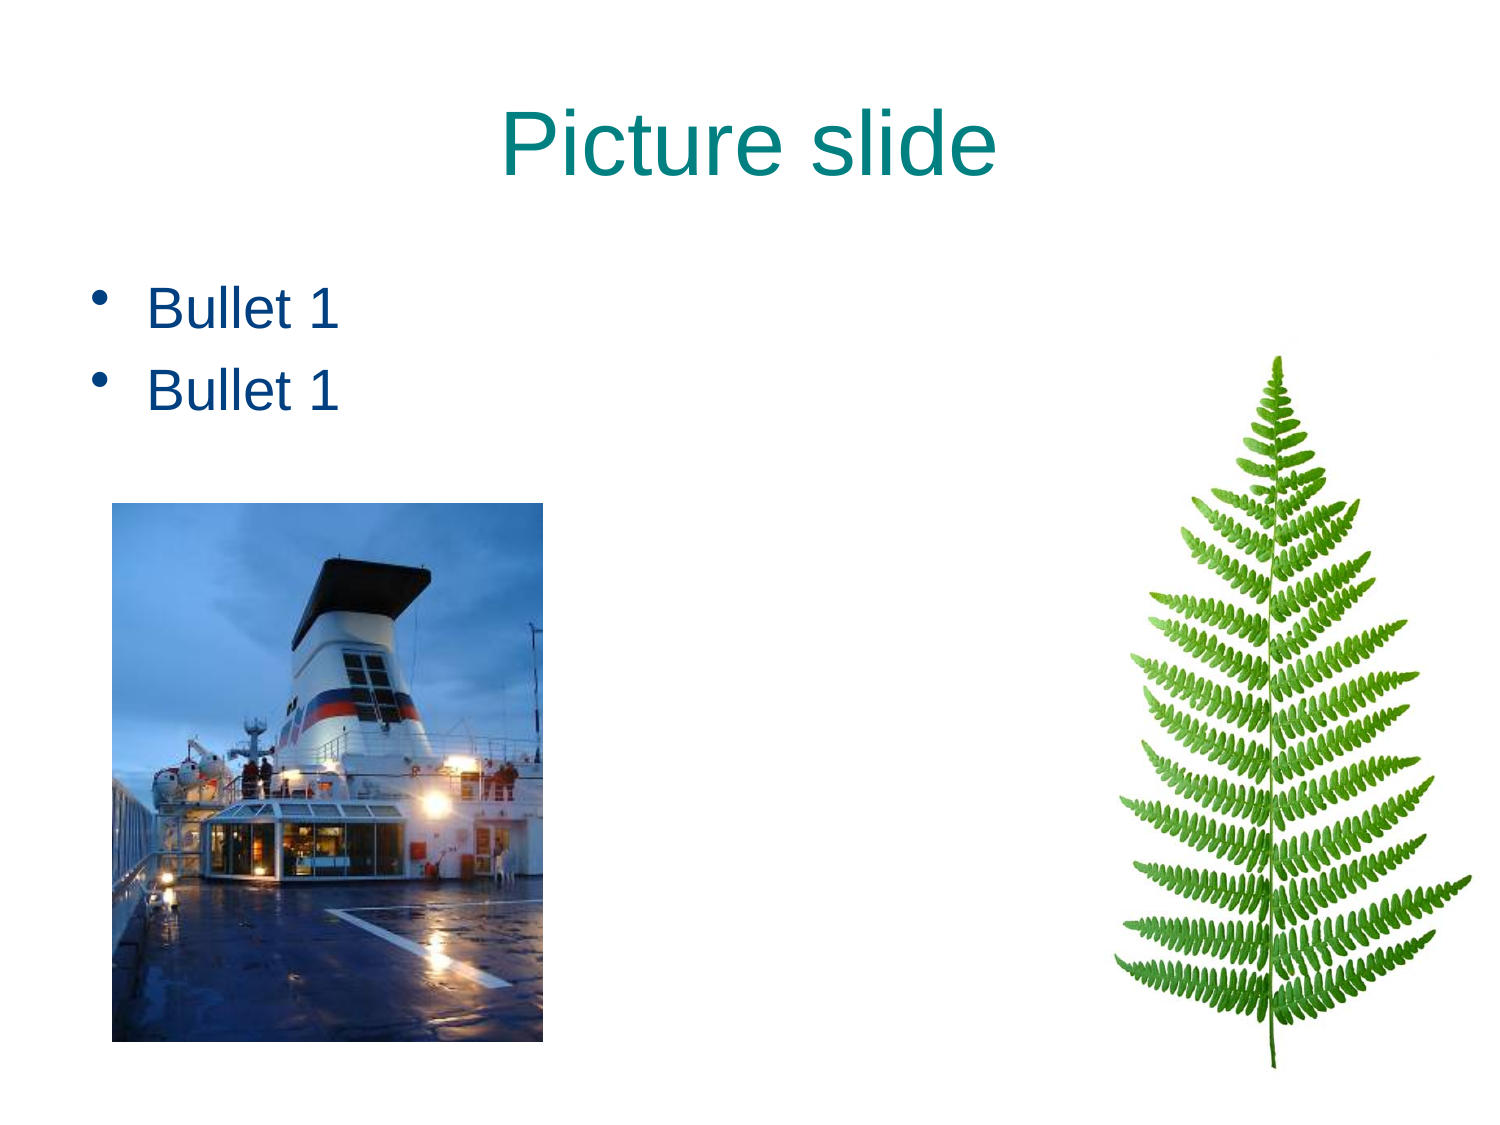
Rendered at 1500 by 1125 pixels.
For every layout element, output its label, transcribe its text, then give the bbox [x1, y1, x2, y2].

picture [1012, 312, 1500, 1125]
picture [112, 503, 544, 1043]
list Bullet 1 Bullet 1 [75, 262, 737, 870]
title Picture slide [75, 45, 1425, 233]
